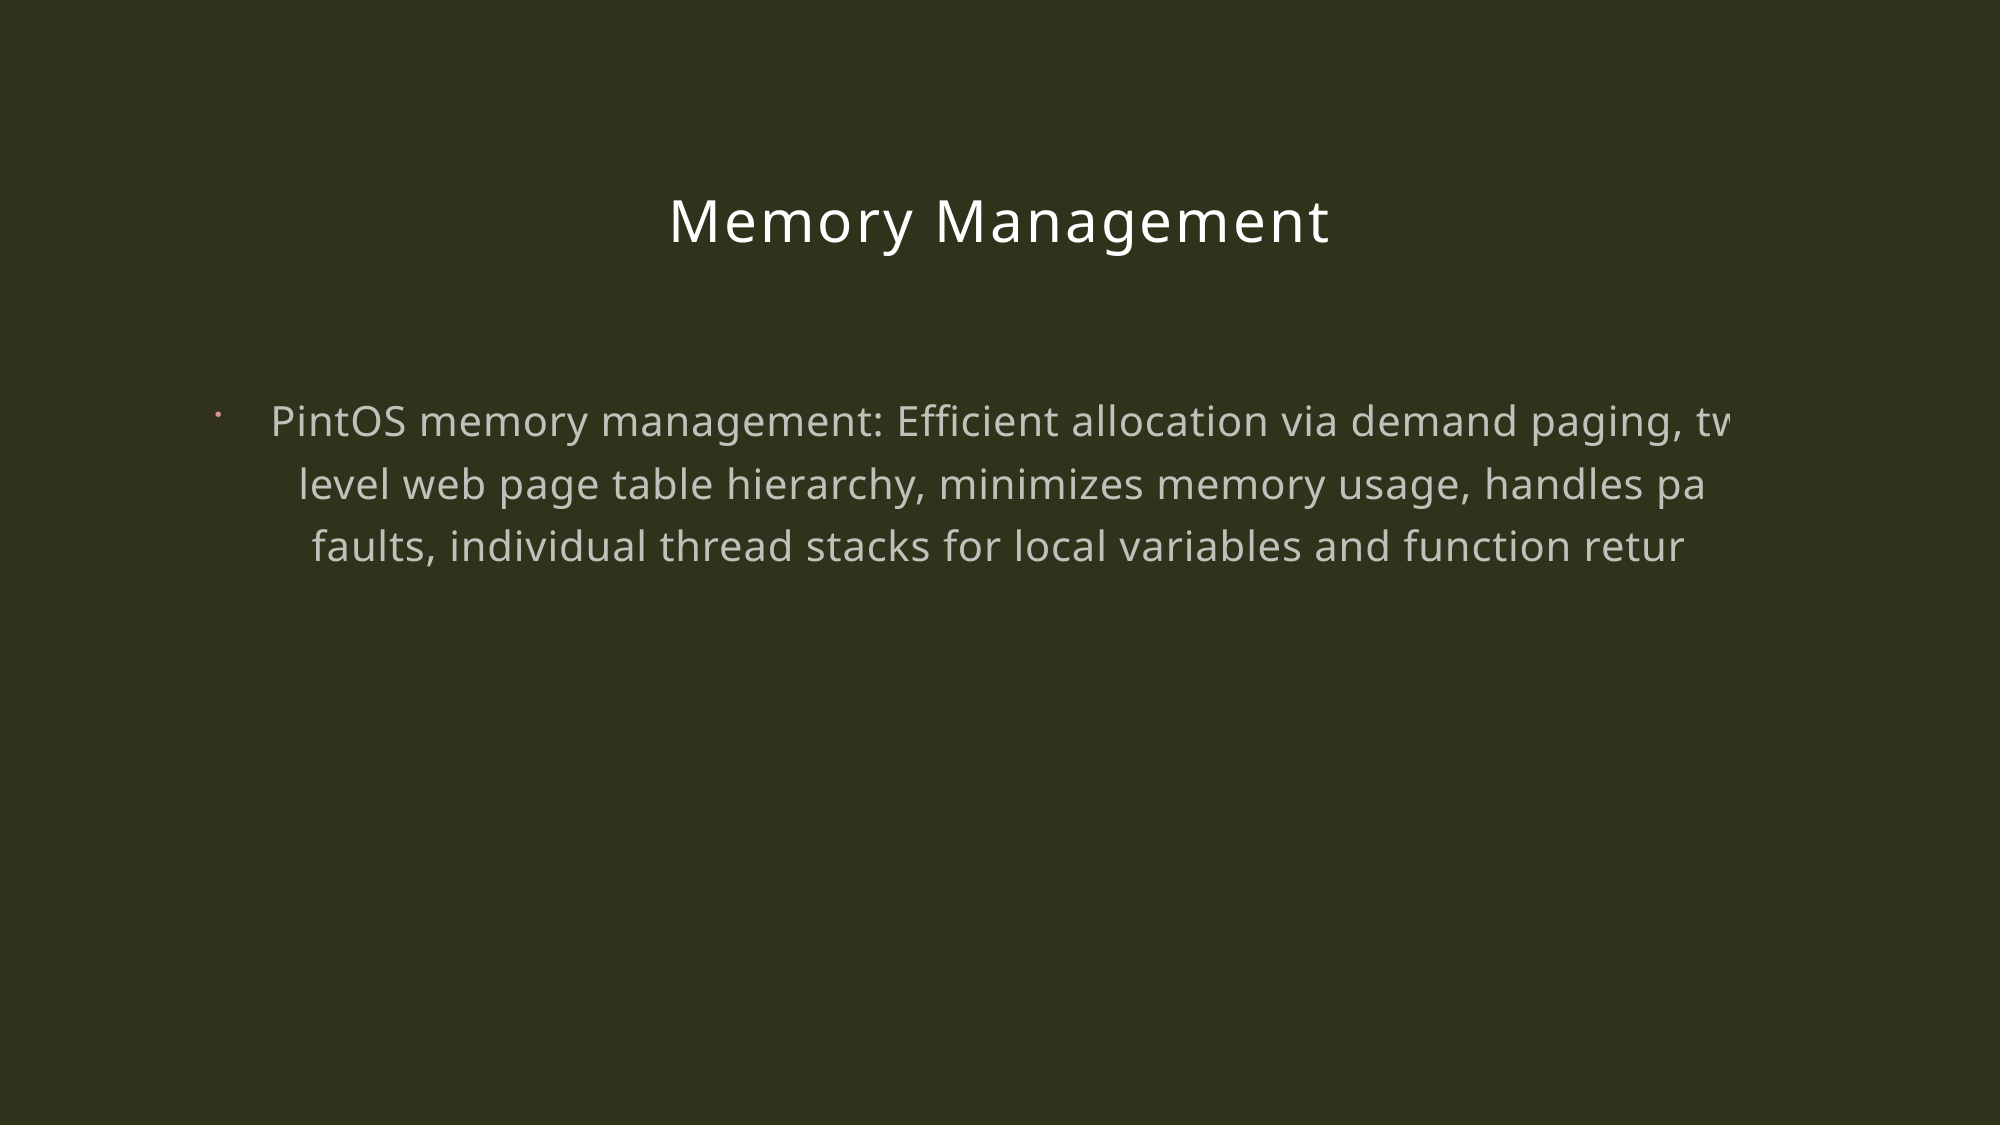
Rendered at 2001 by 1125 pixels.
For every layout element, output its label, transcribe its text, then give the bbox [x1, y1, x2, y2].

title Memory Management [177, 165, 1822, 274]
list PintOS memory management: Efficient allocation via demand paging, two-level web page table hierarchy, minimizes memory usage, handles page faults, individual thread stacks for local variables and function returns. [177, 293, 1822, 947]
